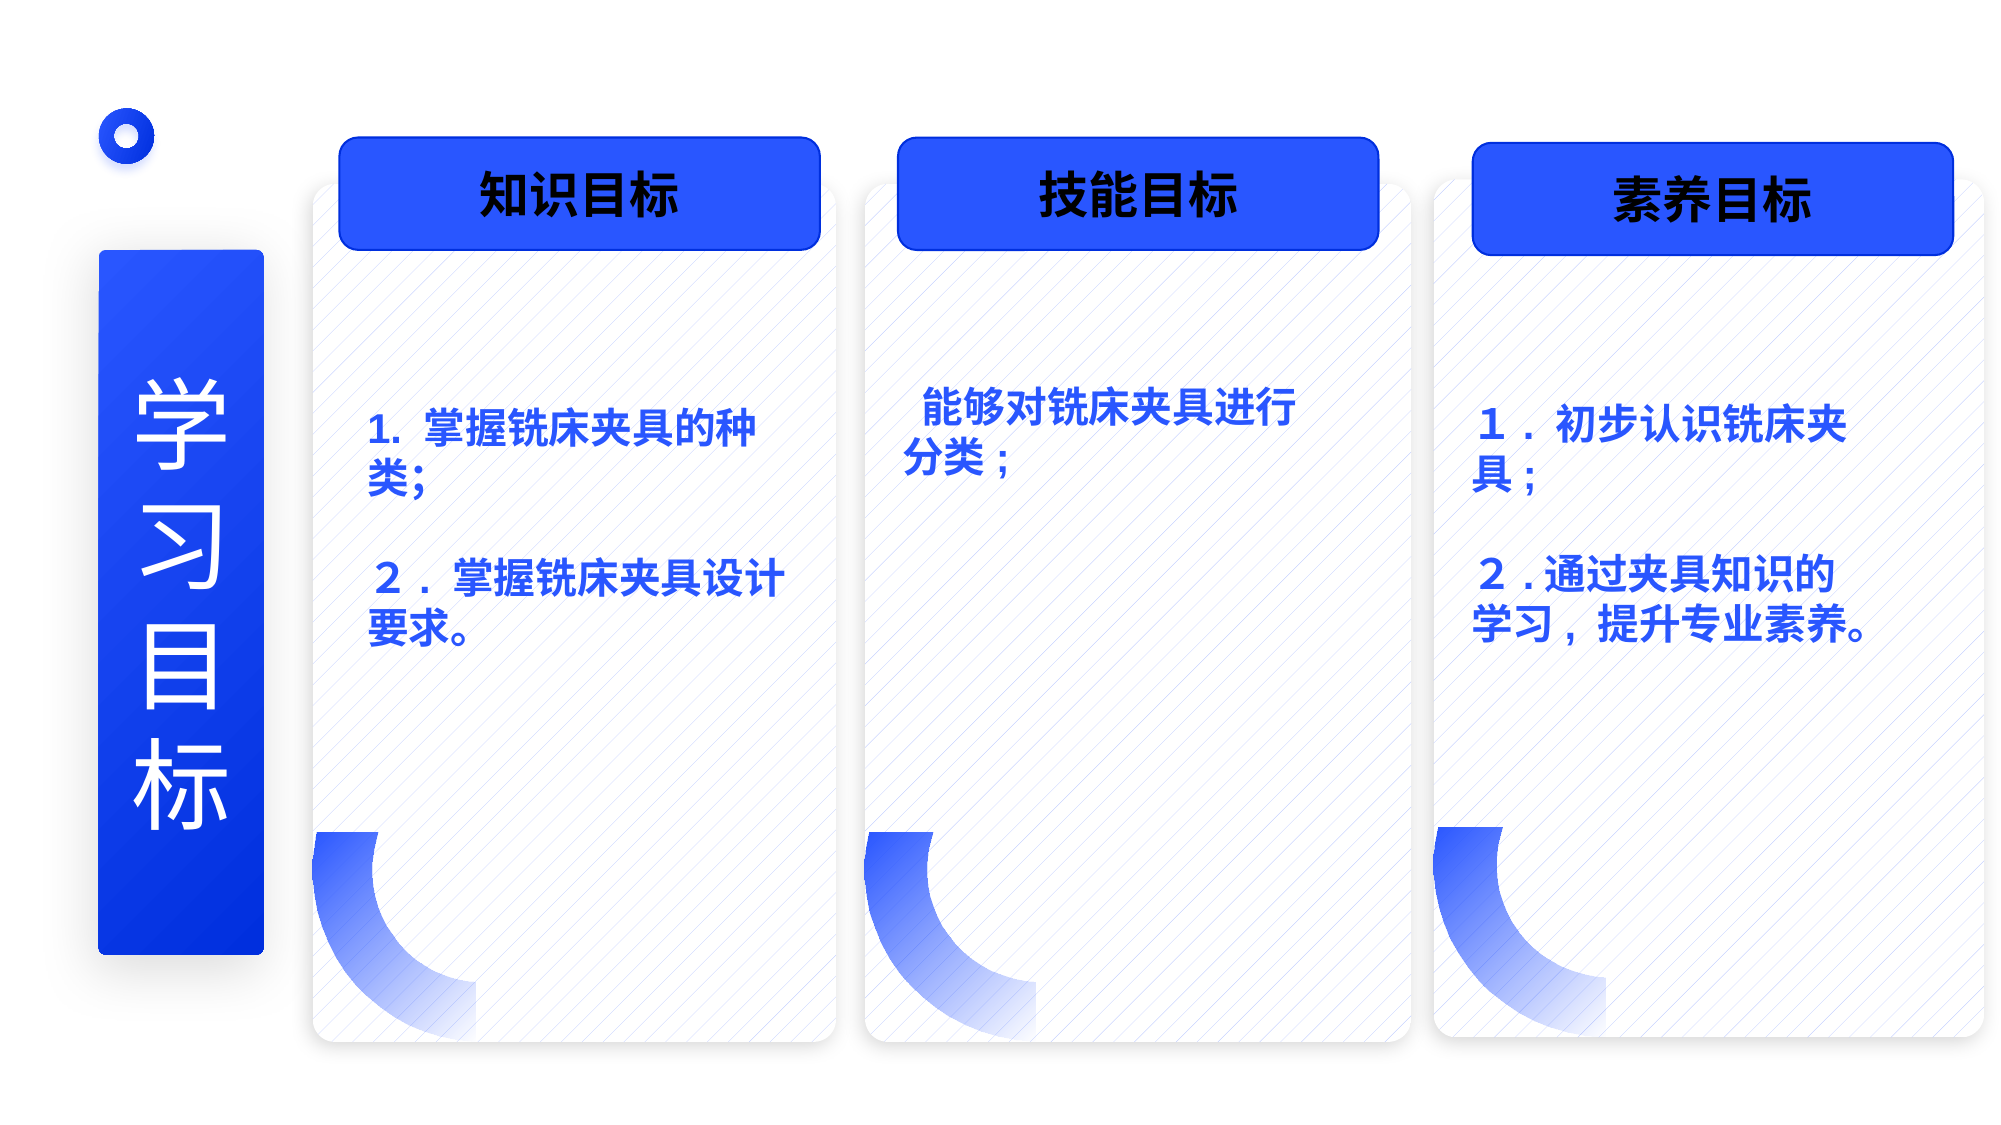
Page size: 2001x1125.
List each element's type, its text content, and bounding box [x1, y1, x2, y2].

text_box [1433, 179, 1984, 1038]
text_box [312, 183, 836, 1043]
text_box [97, 107, 156, 165]
text_box 知识目标 [338, 136, 821, 183]
text_box 学 习 目 标 [97, 248, 265, 956]
text_box 技能目标 [896, 136, 1380, 183]
text_box 素养目标 [1471, 141, 1955, 179]
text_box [865, 183, 1412, 1043]
